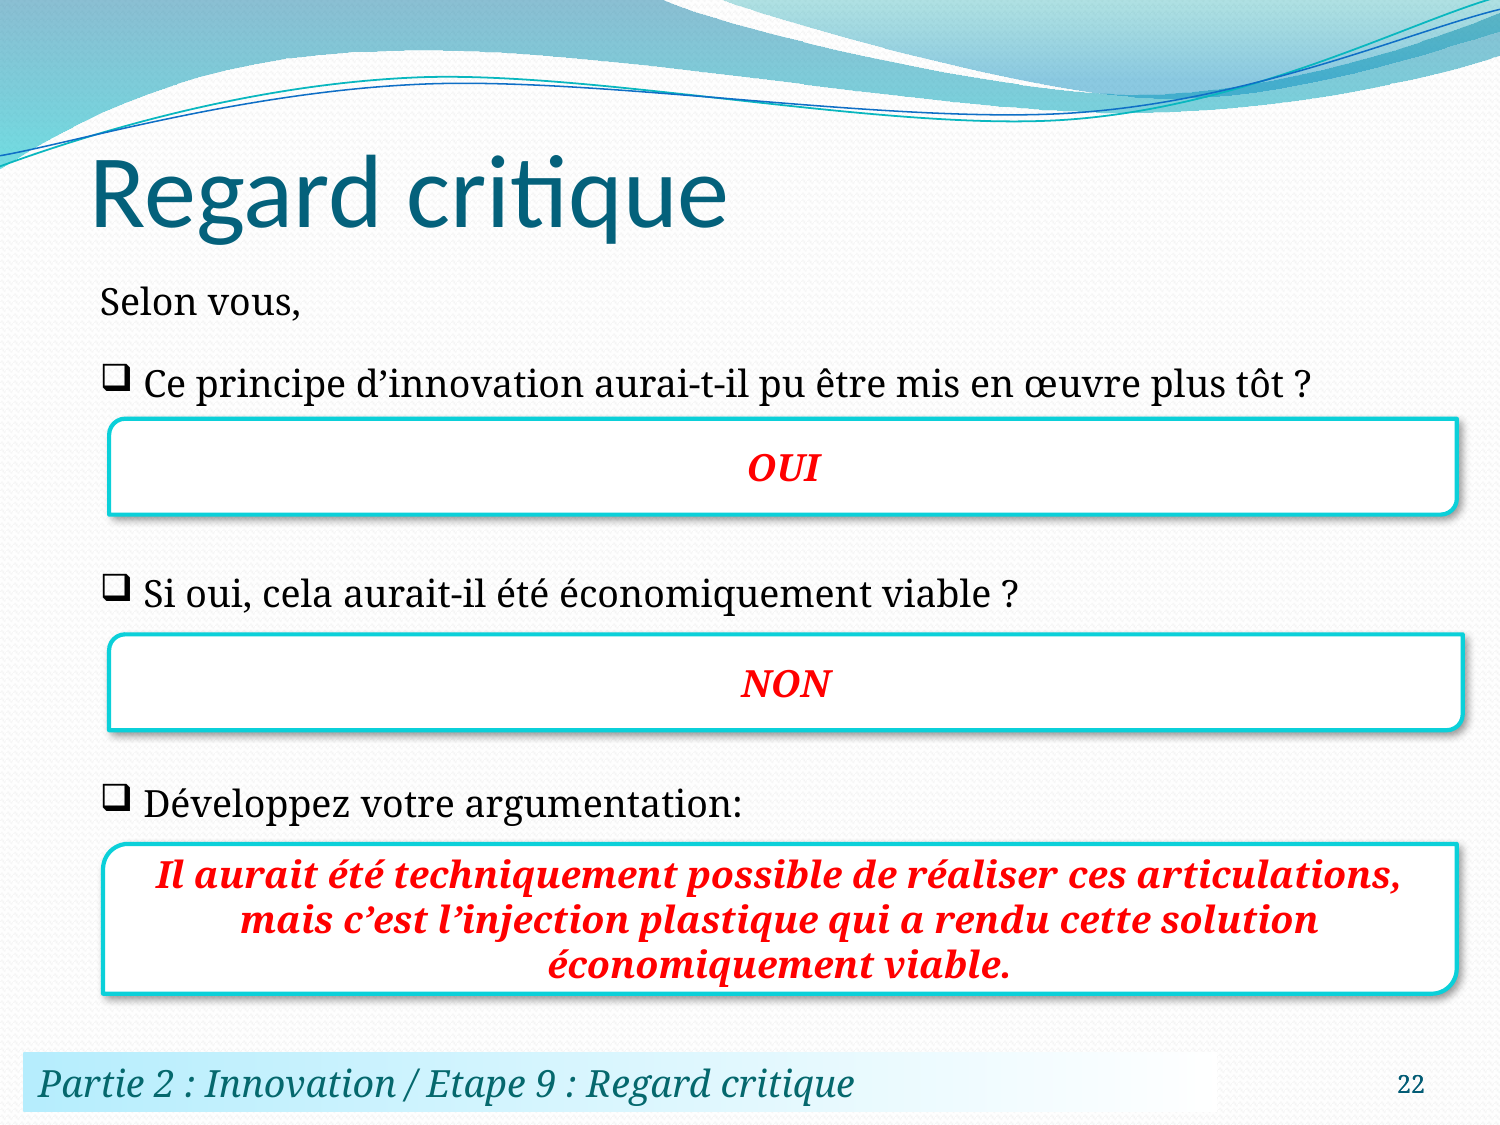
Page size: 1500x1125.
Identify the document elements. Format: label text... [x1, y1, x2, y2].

text_box NON [106, 632, 1465, 733]
text_box 22 [1299, 1042, 1425, 1103]
text_box Partie 2 : Innovation / Etape 9 : Regard critique [21, 1051, 1219, 1114]
text_box Il aurait été techniquement possible de réaliser ces articulations, mais c’est l’injection plastique qui a rendu cette solution économiquement viable. [100, 841, 1459, 996]
text_box Selon vous, [85, 270, 1457, 331]
text_box OUI [107, 416, 1459, 517]
text_box Ce principe d’innovation aurai-t-il pu être mis en œuvre plus tôt ? Si oui, cela aurait-il été économiquement viable ? Développez votre argumentation: [85, 352, 1457, 833]
text_box Regard critique [74, 115, 1438, 303]
